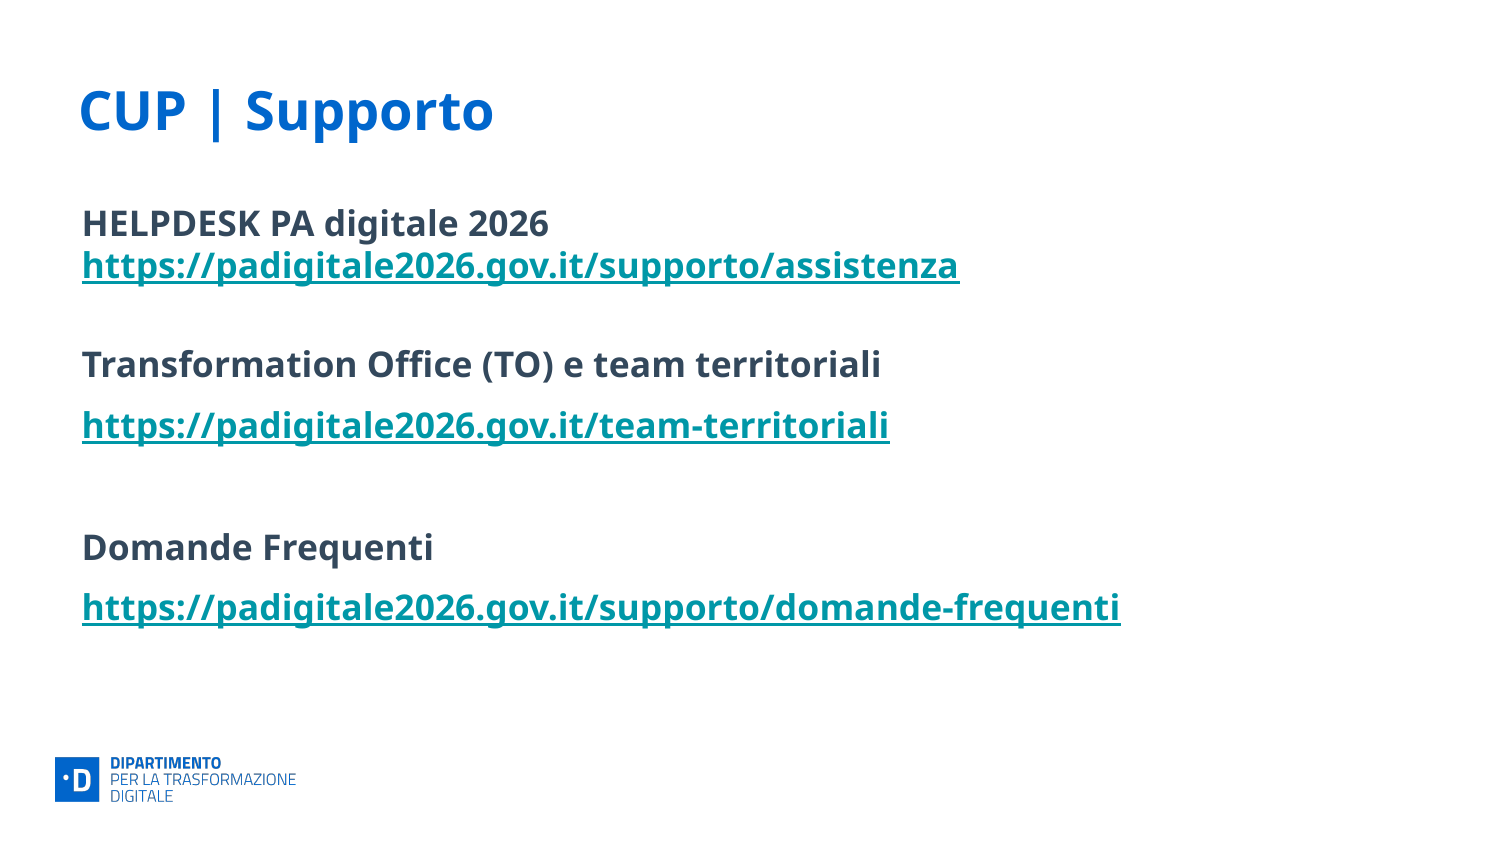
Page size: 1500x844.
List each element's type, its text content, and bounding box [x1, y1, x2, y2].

picture [54, 756, 296, 802]
text_box HELPDESK PA digitale 2026 https://padigitale2026.gov.it/supporto/assistenza Transformation Office (TO) e team territoriali https://padigitale2026.gov.it/team-territoriali Domande Frequenti https://padigitale2026.gov.it/supporto/domande-frequenti [66, 185, 1372, 649]
text_box CUP | Supporto [63, 64, 1478, 153]
